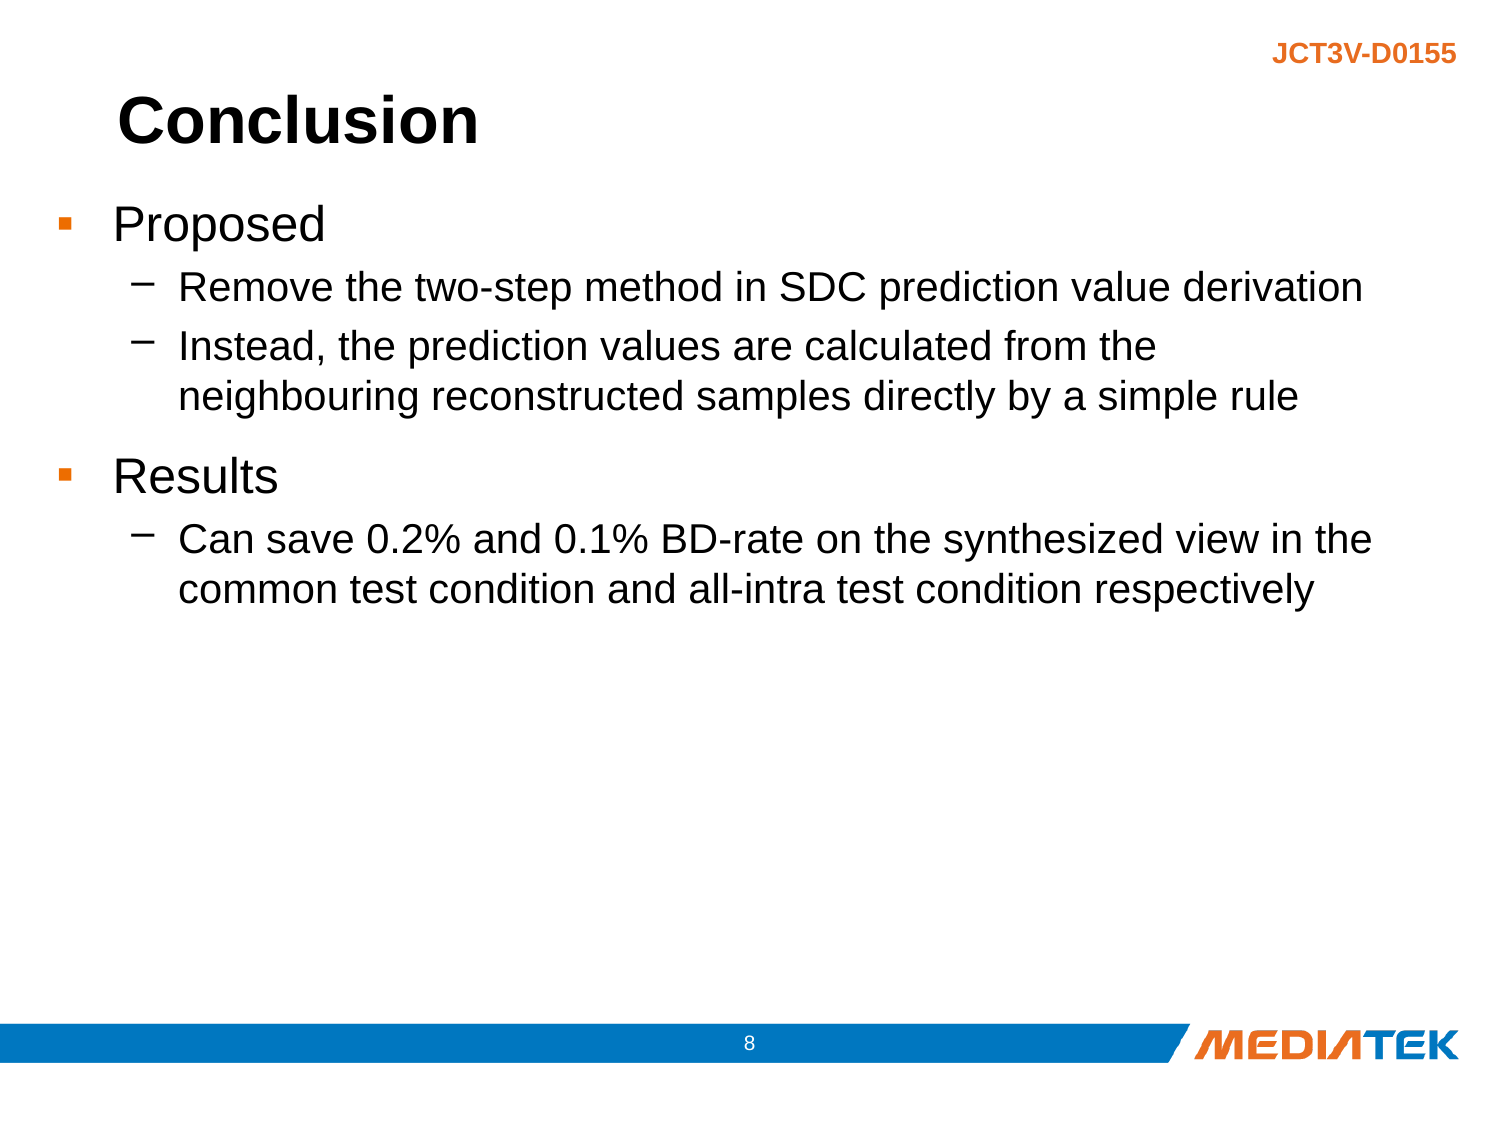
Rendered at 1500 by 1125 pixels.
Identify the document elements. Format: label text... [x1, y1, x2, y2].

list Proposed Remove the two-step method in SDC prediction value derivation Instead, the prediction values are calculated from the neighbouring reconstructed samples directly by a simple rule Results Can save 0.2% and 0.1% BD-rate on the synthesized view in the common test condition and all-intra test condition respectively [41, 184, 1425, 998]
slide_number 7 [711, 1022, 789, 1090]
title Conclusion [101, 62, 1425, 172]
picture [789, 1023, 1459, 1063]
picture [0, 1023, 711, 1063]
